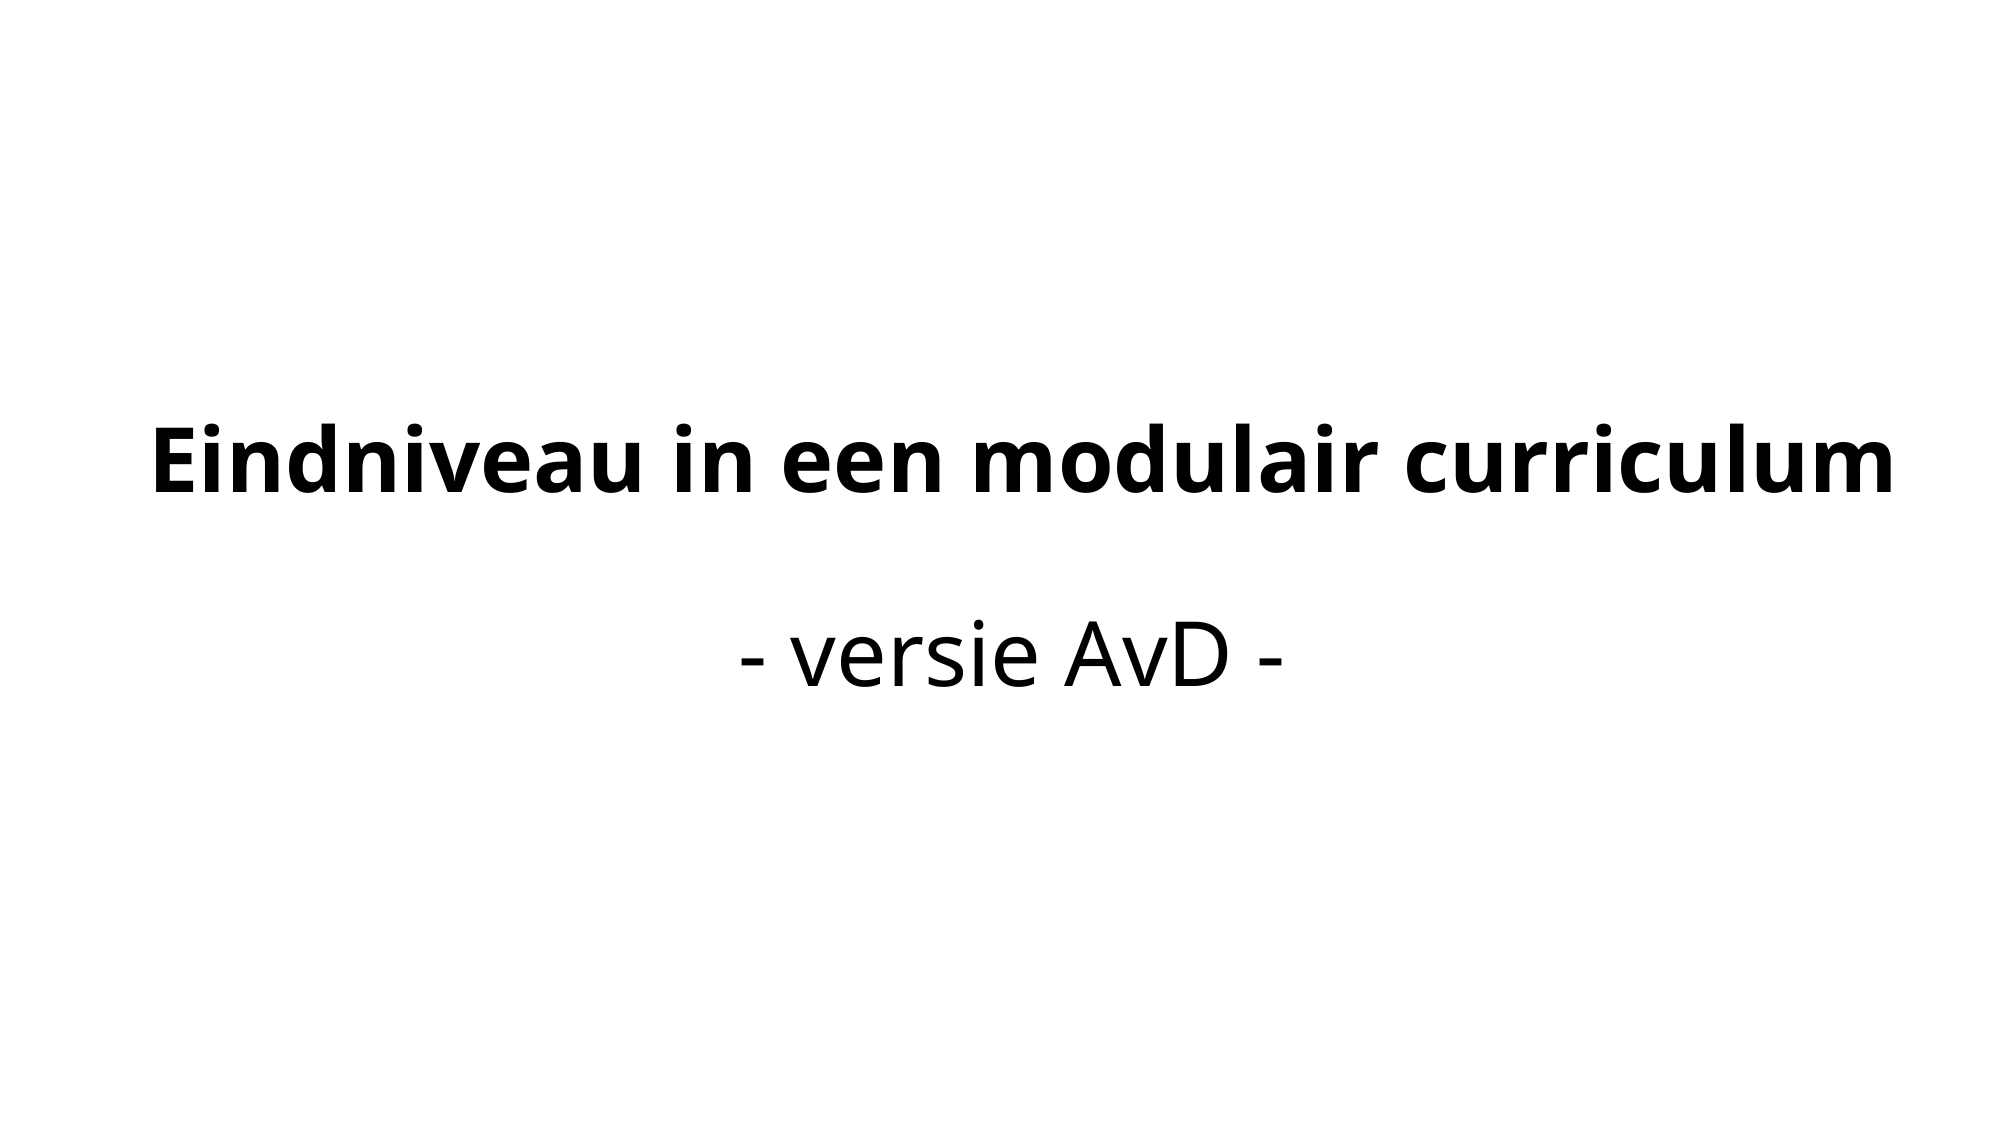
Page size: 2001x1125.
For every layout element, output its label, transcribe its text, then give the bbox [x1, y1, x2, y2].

title Eindniveau in een modulair curriculum - versie AvD - [110, 321, 1939, 714]
